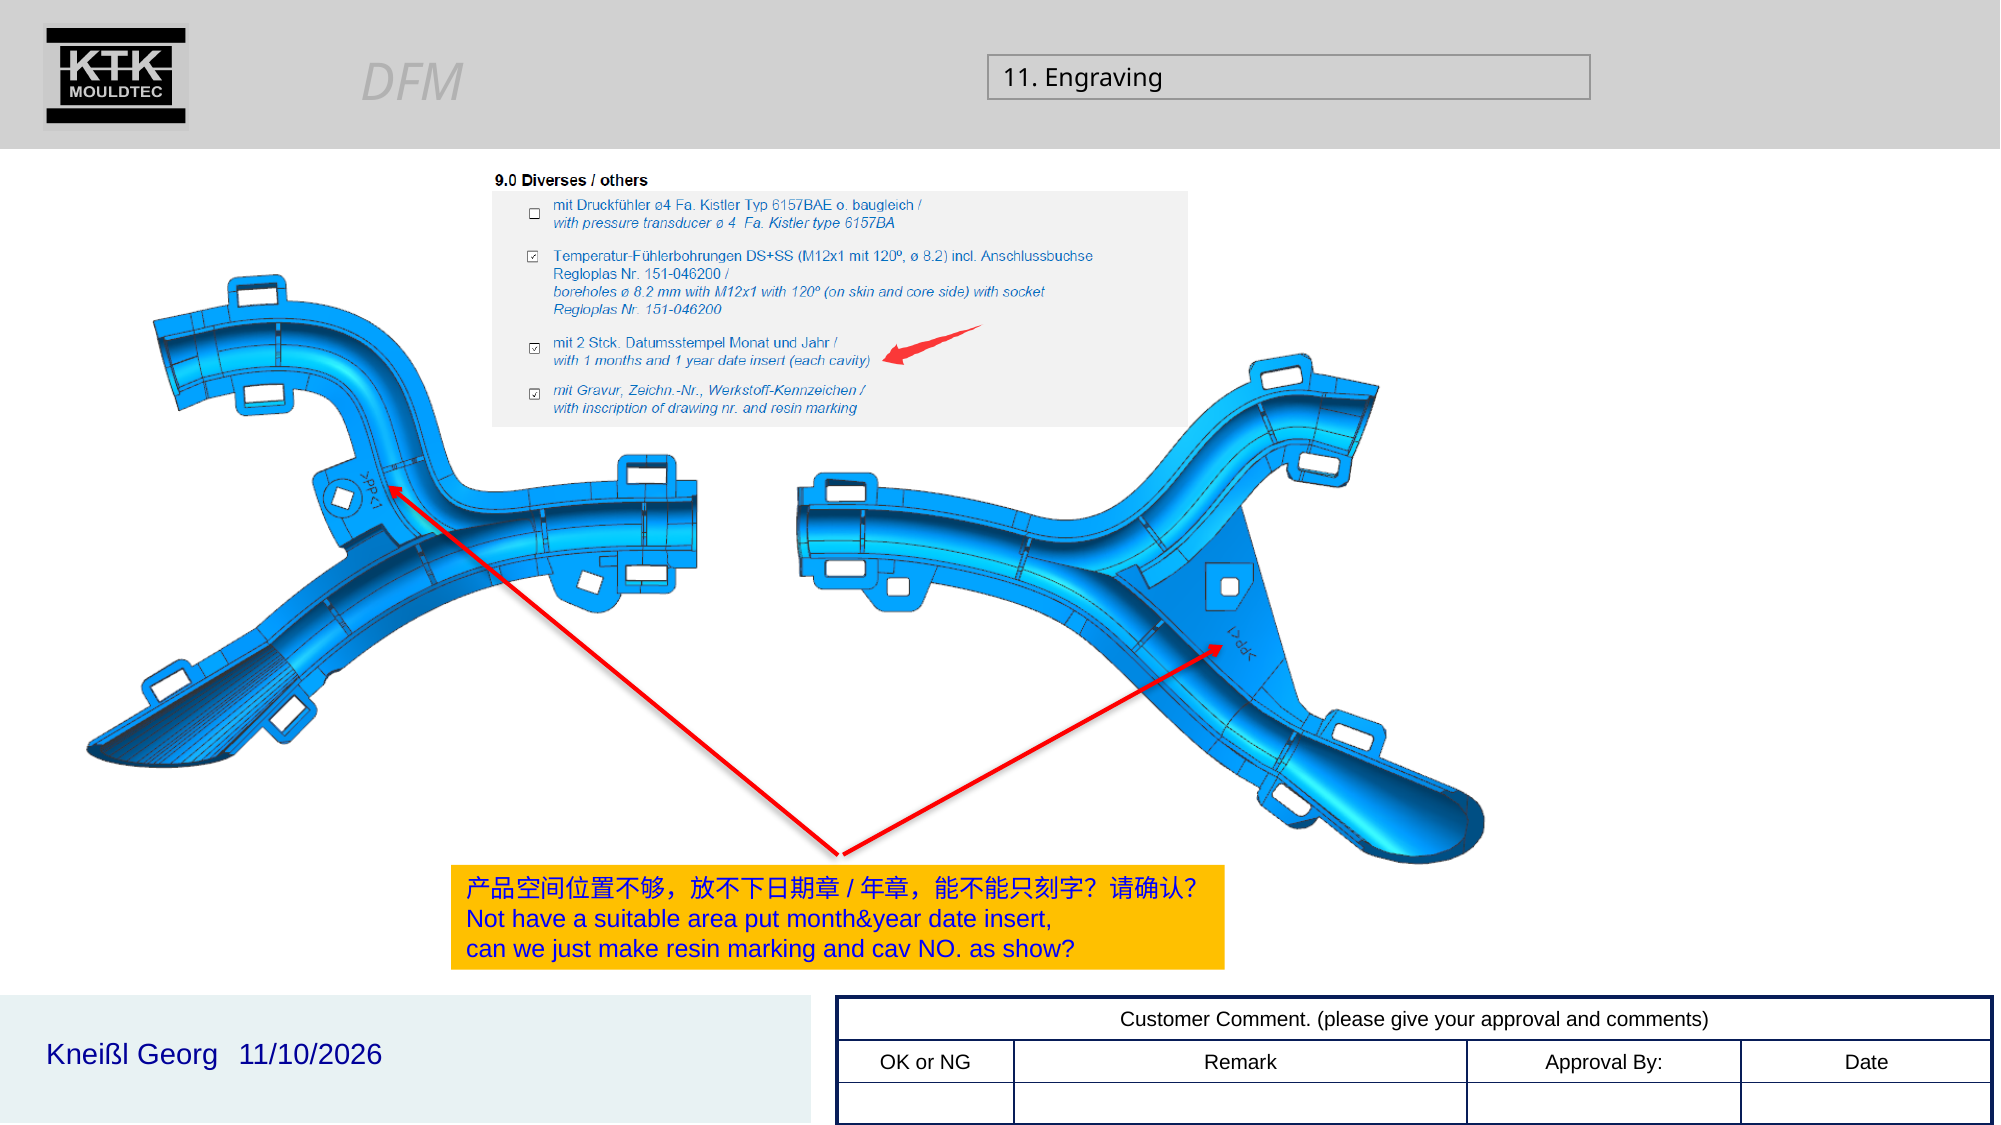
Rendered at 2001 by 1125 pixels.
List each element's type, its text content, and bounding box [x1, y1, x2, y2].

text_box 产品空间位置不够，放不下日期章/年章，能不能只刻字？请确认？ Not have a suitable area put month&year date insert, can we just make resin marking and cav NO. as show? [451, 923, 1225, 970]
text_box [842, 644, 1223, 855]
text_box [388, 485, 839, 856]
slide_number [188, 1027, 433, 1106]
text_box 11. Engraving [988, 54, 1591, 100]
picture [78, 159, 1500, 915]
